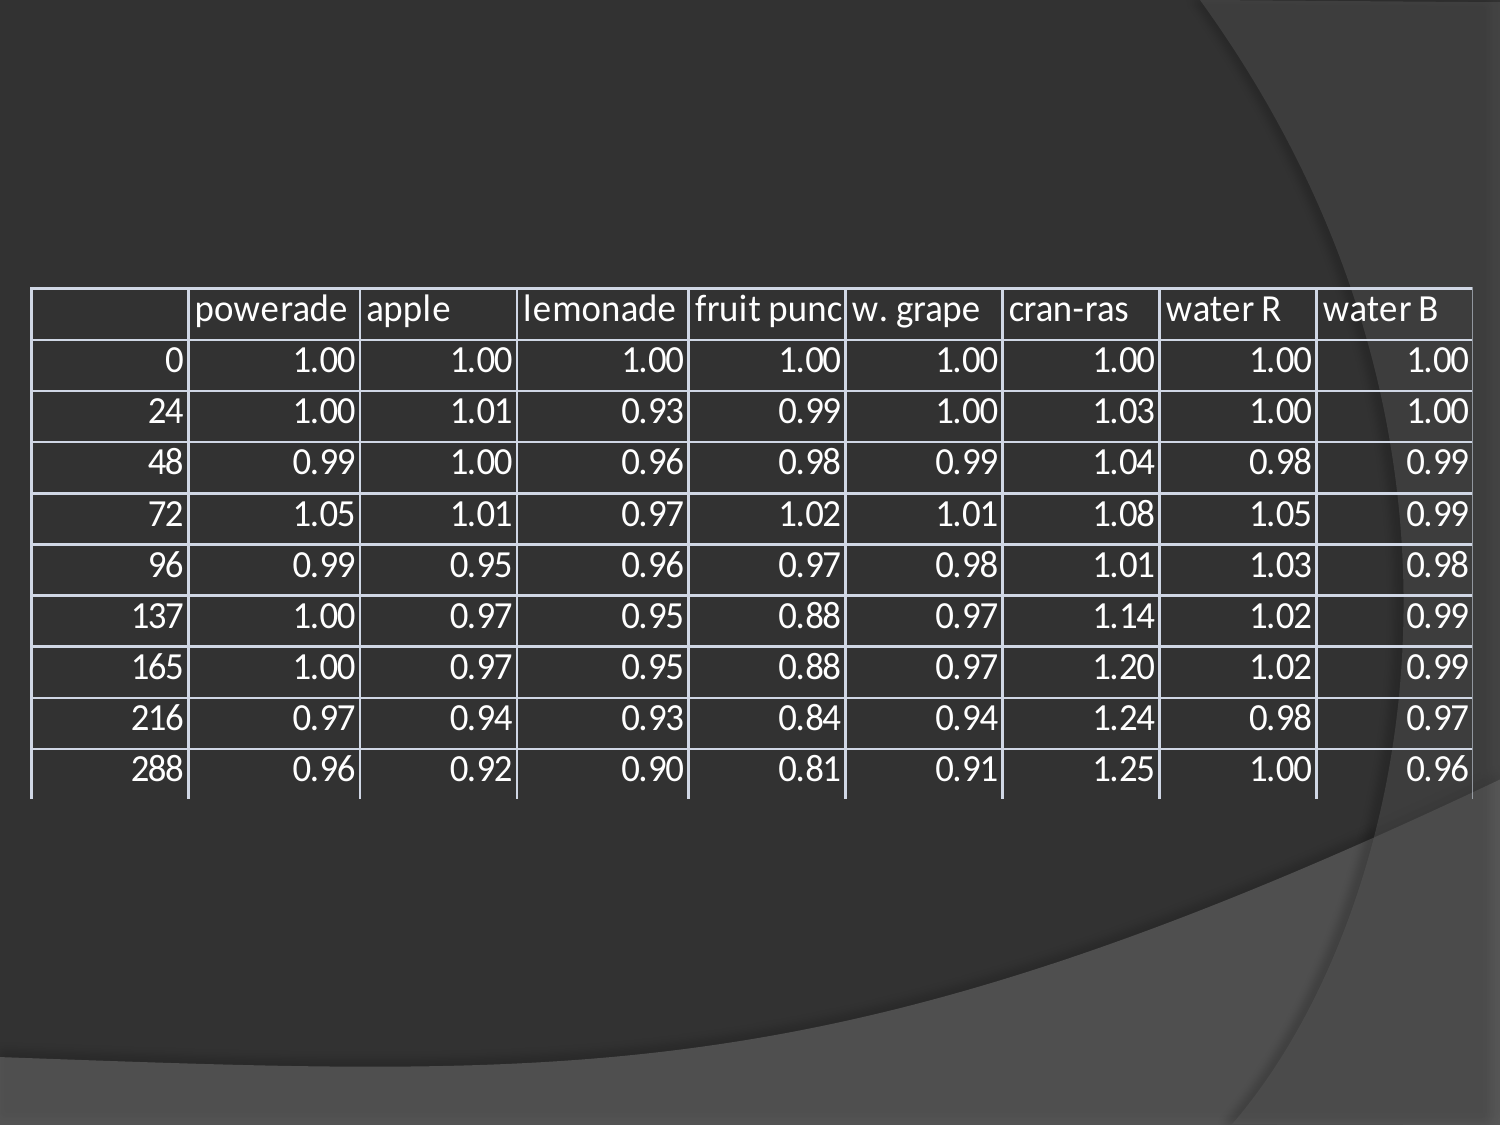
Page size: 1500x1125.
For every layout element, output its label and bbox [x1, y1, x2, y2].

text_box [29, 287, 1476, 802]
